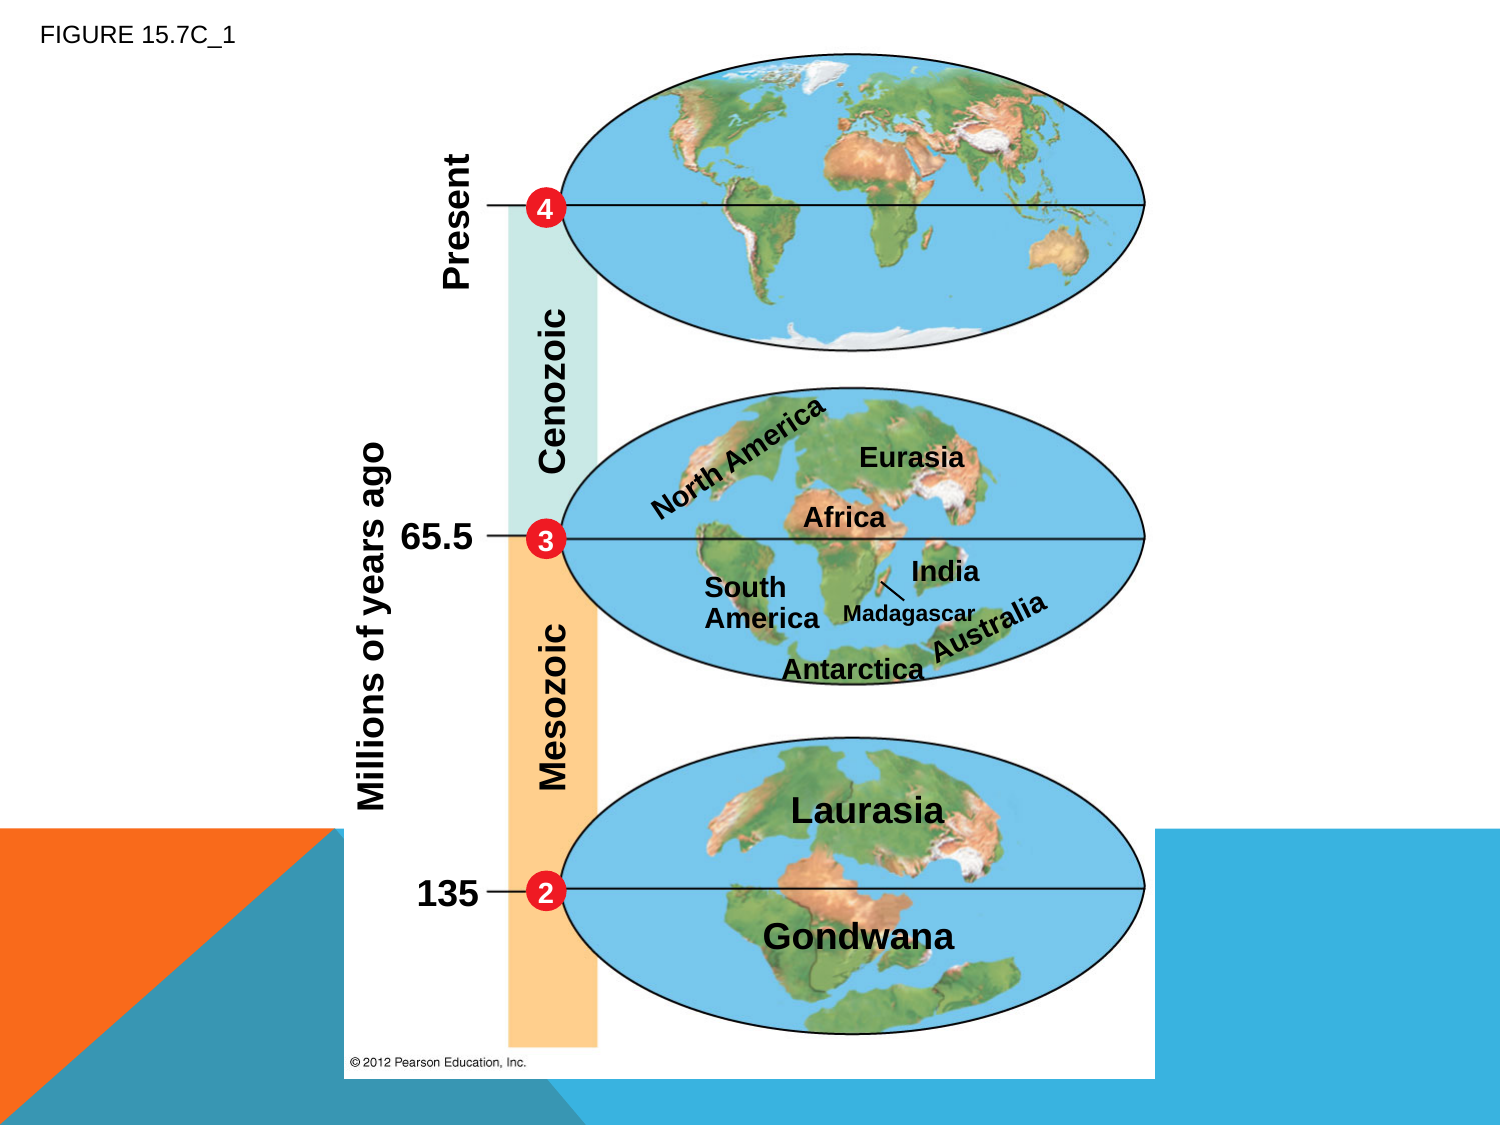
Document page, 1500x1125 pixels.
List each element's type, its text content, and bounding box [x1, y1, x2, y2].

title Figure 15.7C_1 [24, 8, 350, 59]
picture [344, 46, 1156, 1079]
